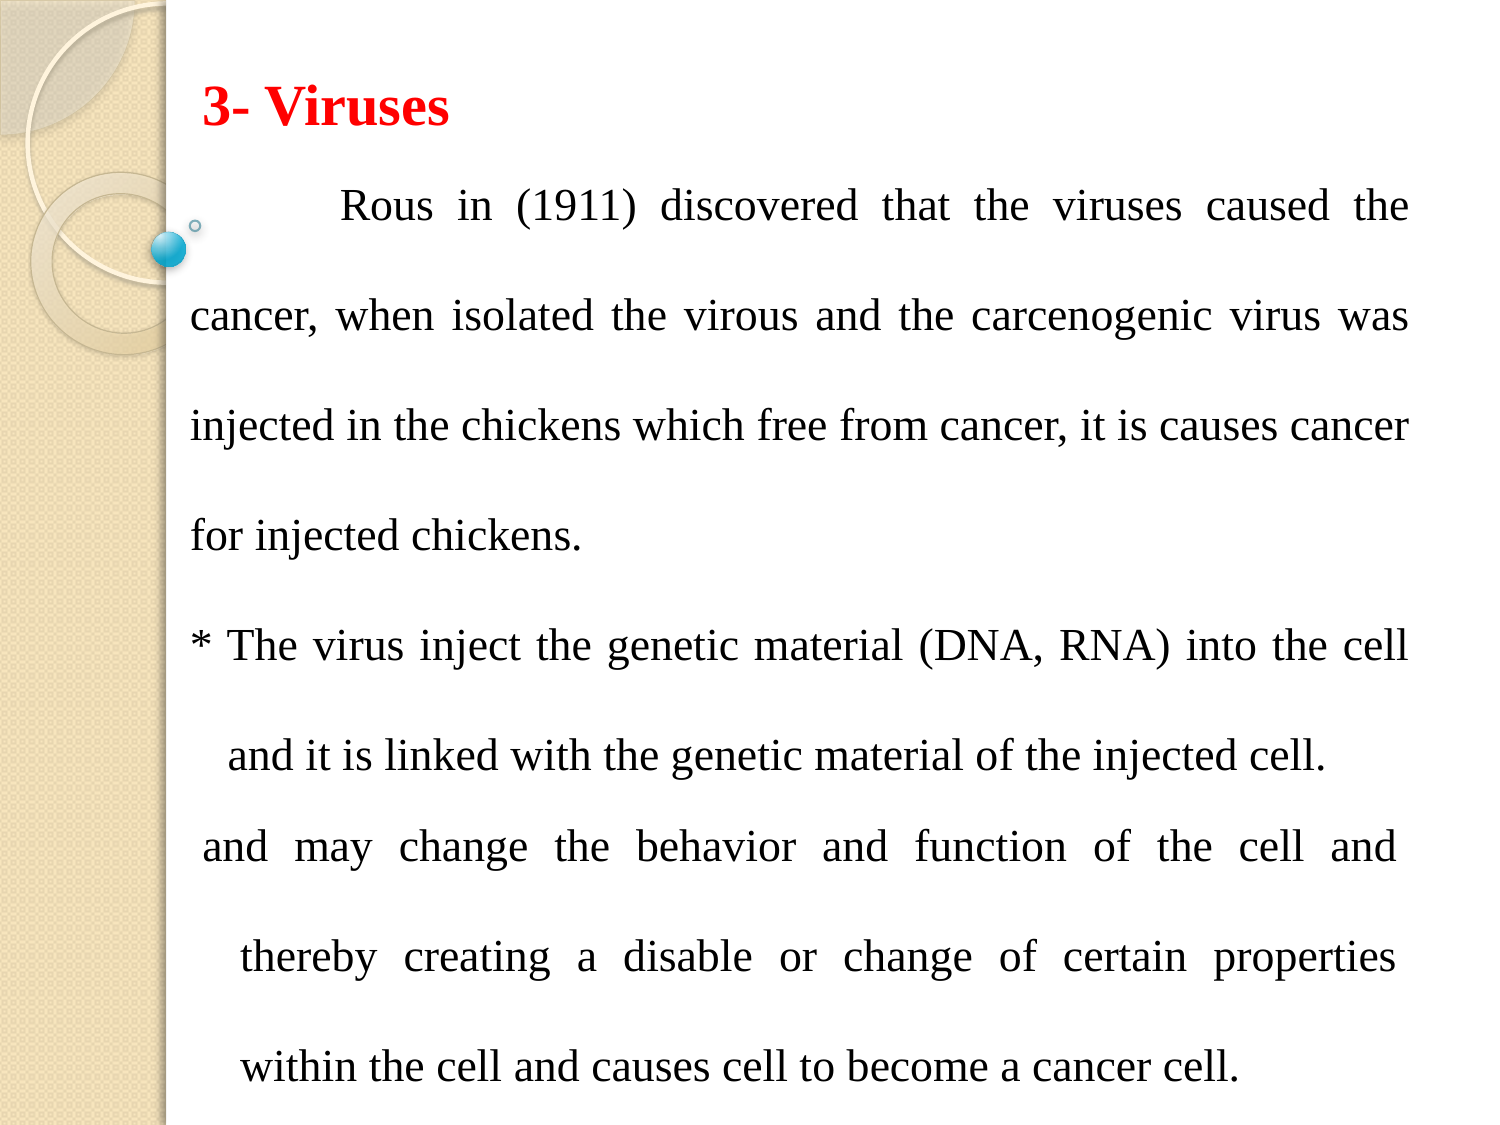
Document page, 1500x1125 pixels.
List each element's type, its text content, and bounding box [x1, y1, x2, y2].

text_box 3- Viruses [187, 24, 1050, 112]
text_box and may change the behavior and function of the cell and thereby creating a disable or change of certain properties within the cell and causes cell to become a cancer cell. [187, 753, 1413, 1098]
text_box Rous in (1911) discovered that the viruses caused the cancer, when isolated the virous and the carcenogenic virus was injected in the chickens which free from cancer, it is causes cancer for injected chickens. * The virus inject the genetic material (DNA, RNA) into the cell and it is linked with the genetic material of the injected cell. [174, 112, 1425, 787]
